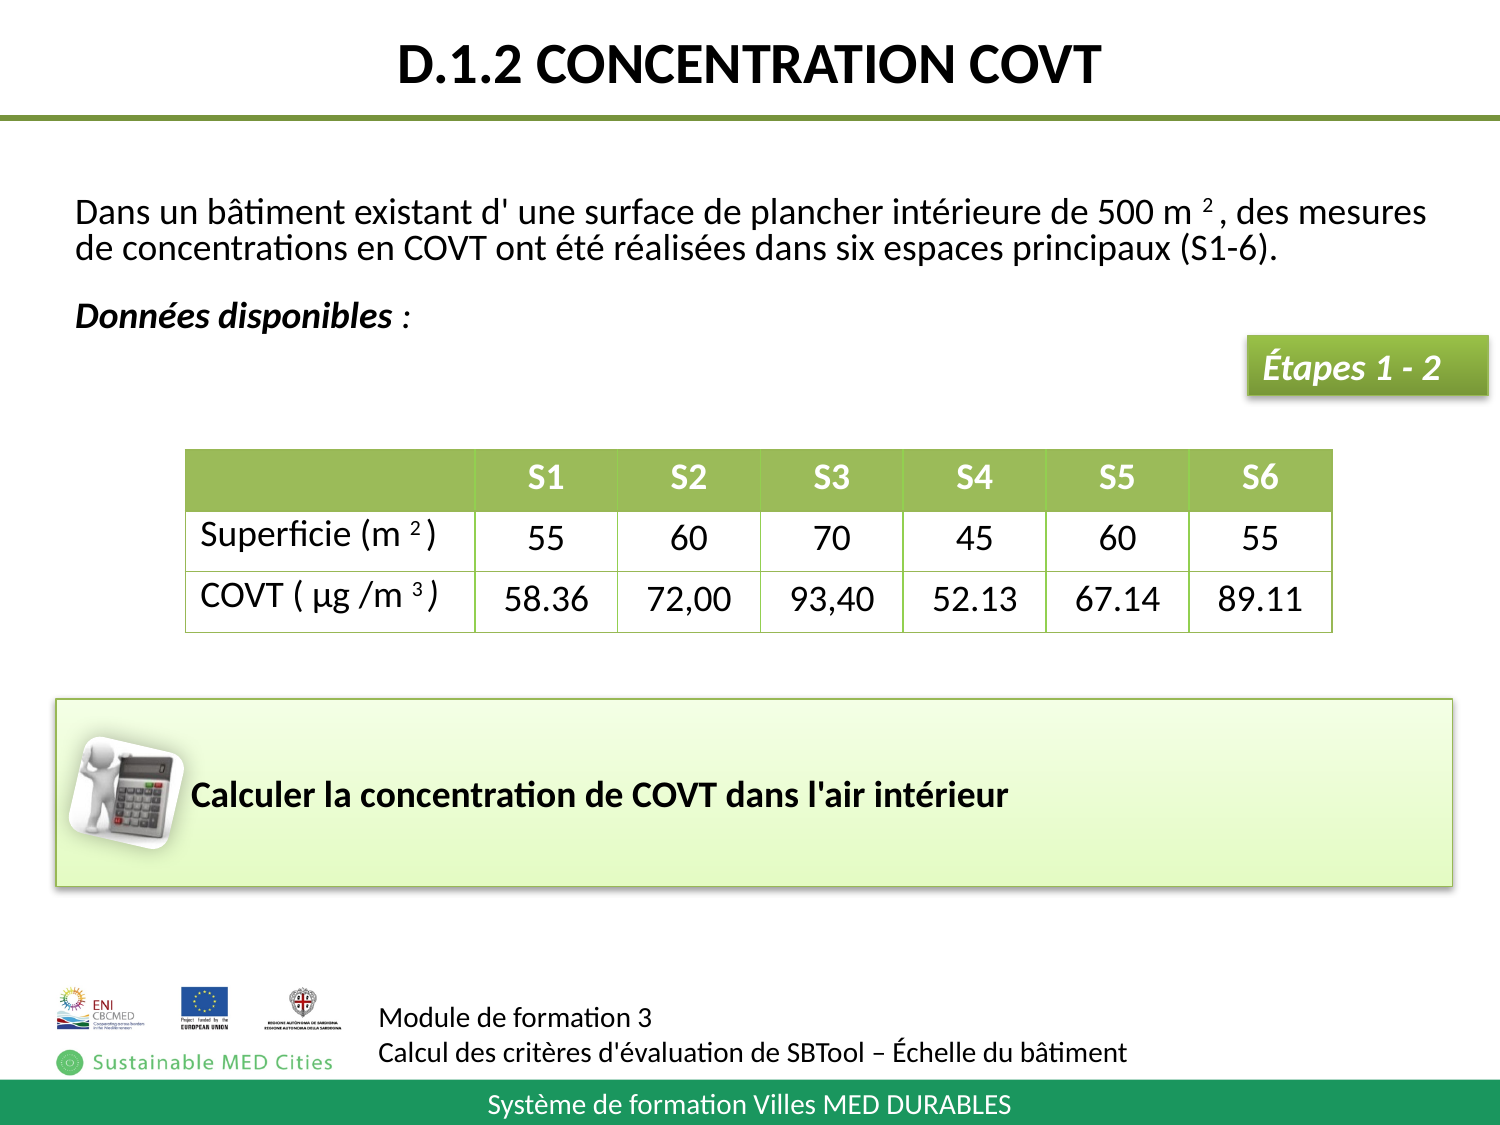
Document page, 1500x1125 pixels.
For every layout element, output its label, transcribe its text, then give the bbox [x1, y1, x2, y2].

table_cell 72,00 [618, 572, 760, 632]
table_cell 45 [904, 512, 1045, 571]
table_cell 70 [761, 512, 902, 571]
table_cell 60 [1047, 512, 1188, 571]
table_header S1 [476, 451, 617, 510]
table_header S3 [761, 451, 902, 510]
table_cell 89.11 [1190, 572, 1331, 632]
table_header S4 [904, 451, 1045, 510]
table_cell 60 [618, 512, 760, 571]
table_cell 55 [476, 512, 617, 571]
title D.1.2 CONCENTRATION COVT [0, 0, 1500, 121]
table_cell 52.13 [904, 572, 1045, 632]
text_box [0, 972, 1500, 1125]
table_cell 67.14 [1047, 572, 1188, 632]
table_header [186, 451, 474, 510]
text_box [55, 698, 1453, 887]
table_header S6 [1190, 451, 1331, 510]
table_cell 55 [1190, 512, 1331, 571]
table_cell Superficie (m 2 ) [186, 512, 474, 571]
table_cell COVT ( μg /m 3 ) [186, 572, 474, 632]
table_cell 58.36 [476, 572, 617, 632]
text_box Étapes 1 - 2 [1247, 335, 1489, 396]
table_cell 93,40 [761, 572, 902, 632]
table_header S2 [618, 451, 760, 510]
text_box Dans un bâtiment existant d' une surface de plancher intérieure de 500 m 2 , des mesures de concentrations en COVT ont été réalisées dans six espaces principaux (S1-6). Données disponibles : [60, 187, 1453, 428]
table_header S5 [1047, 451, 1188, 510]
